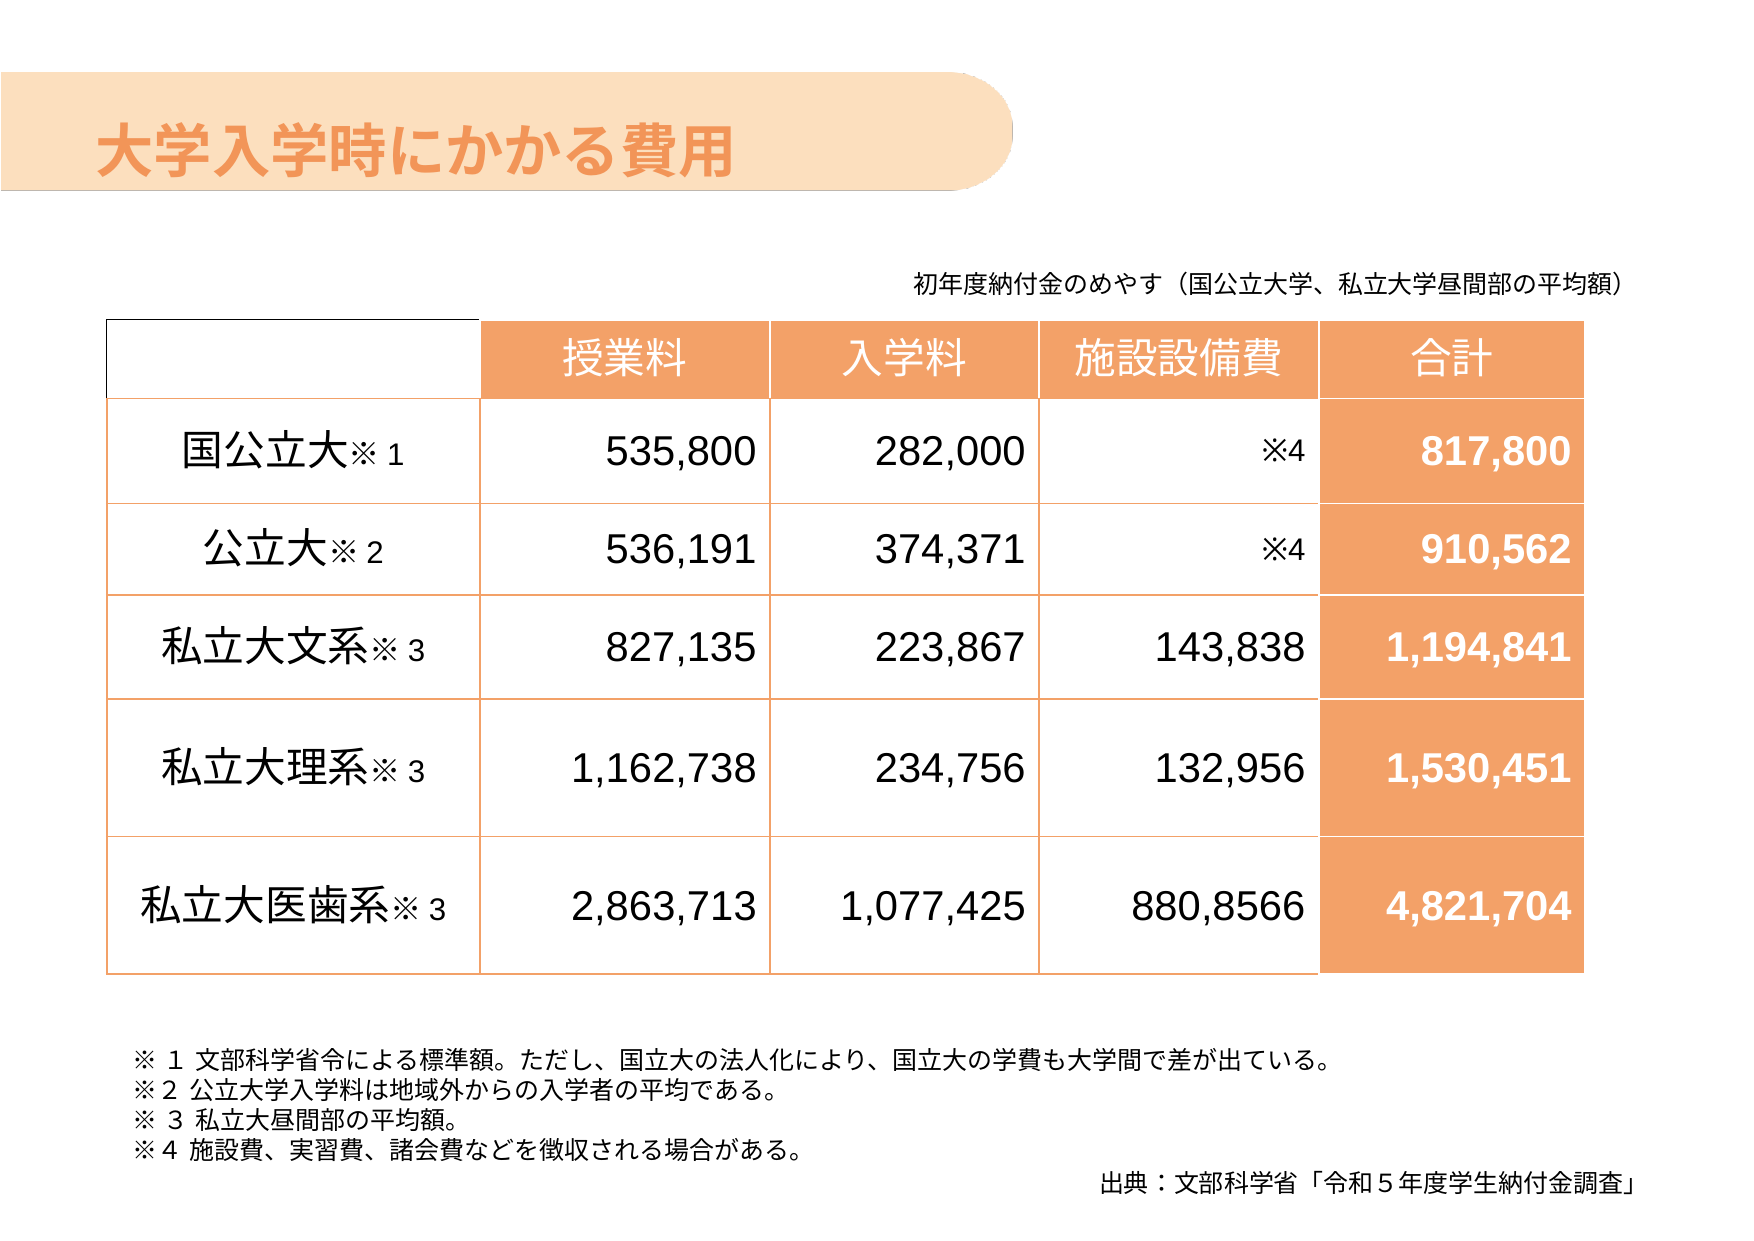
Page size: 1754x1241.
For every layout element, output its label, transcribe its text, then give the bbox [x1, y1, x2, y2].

table_cell 2,863,713 [481, 837, 769, 973]
text_box 初年度納付金のめやす（国公立大学、私立大学昼間部の平均額） [898, 260, 1686, 306]
table_cell 143,838 [1040, 596, 1318, 698]
table_cell 4,821,704 [1320, 837, 1584, 973]
table_header [107, 320, 479, 398]
text_box 出典：文部科学省「令和５年度学生納付金調査」 [1084, 1159, 1686, 1205]
table_cell 817,800 [1320, 399, 1584, 503]
table_cell 1,194,841 [1320, 596, 1584, 698]
table_cell 1,530,451 [1320, 700, 1584, 836]
table_cell 223,867 [771, 596, 1038, 698]
table_cell 132,956 [1040, 700, 1318, 836]
table_cell 234,756 [771, 700, 1038, 836]
table_header 授業料 [481, 321, 769, 398]
table_cell 374,371 [771, 504, 1038, 594]
table_cell ※4 [1040, 504, 1318, 594]
table_cell 1,162,738 [481, 700, 769, 836]
table_cell 私立大文系※3 [108, 596, 479, 698]
table_cell 910,562 [1320, 504, 1584, 594]
table_cell 公立大※2 [108, 504, 479, 594]
table_cell 282,000 [771, 399, 1038, 503]
table_cell 私立大理系※3 [108, 700, 479, 836]
table_header 施設設備費 [1040, 321, 1318, 398]
table_cell 827,135 [481, 596, 769, 698]
table_cell 1,077,425 [771, 837, 1038, 973]
table_cell 880,8566 [1040, 837, 1318, 973]
table_header 入学料 [771, 321, 1038, 398]
text_box ※１ 文部科学省令による標準額。ただし、国立大の法人化により、国立大の学費も大学間で差が出ている。 ※２ 公立大学入学料は地域外からの入学者の平均である。 ※３ 私立大昼間部の平均額。 ※４ 施設費、実習費、諸会費などを徴収される場合がある。 [117, 1037, 1434, 1172]
table_cell 国公立大※1 [108, 399, 479, 503]
table_cell ※4 [1040, 399, 1318, 503]
table_cell 535,800 [481, 399, 769, 503]
table_header 合計 [1320, 321, 1584, 398]
picture [0, 71, 1013, 192]
table_cell 536,191 [481, 504, 769, 594]
table_cell 私立大医歯系※3 [108, 837, 479, 973]
